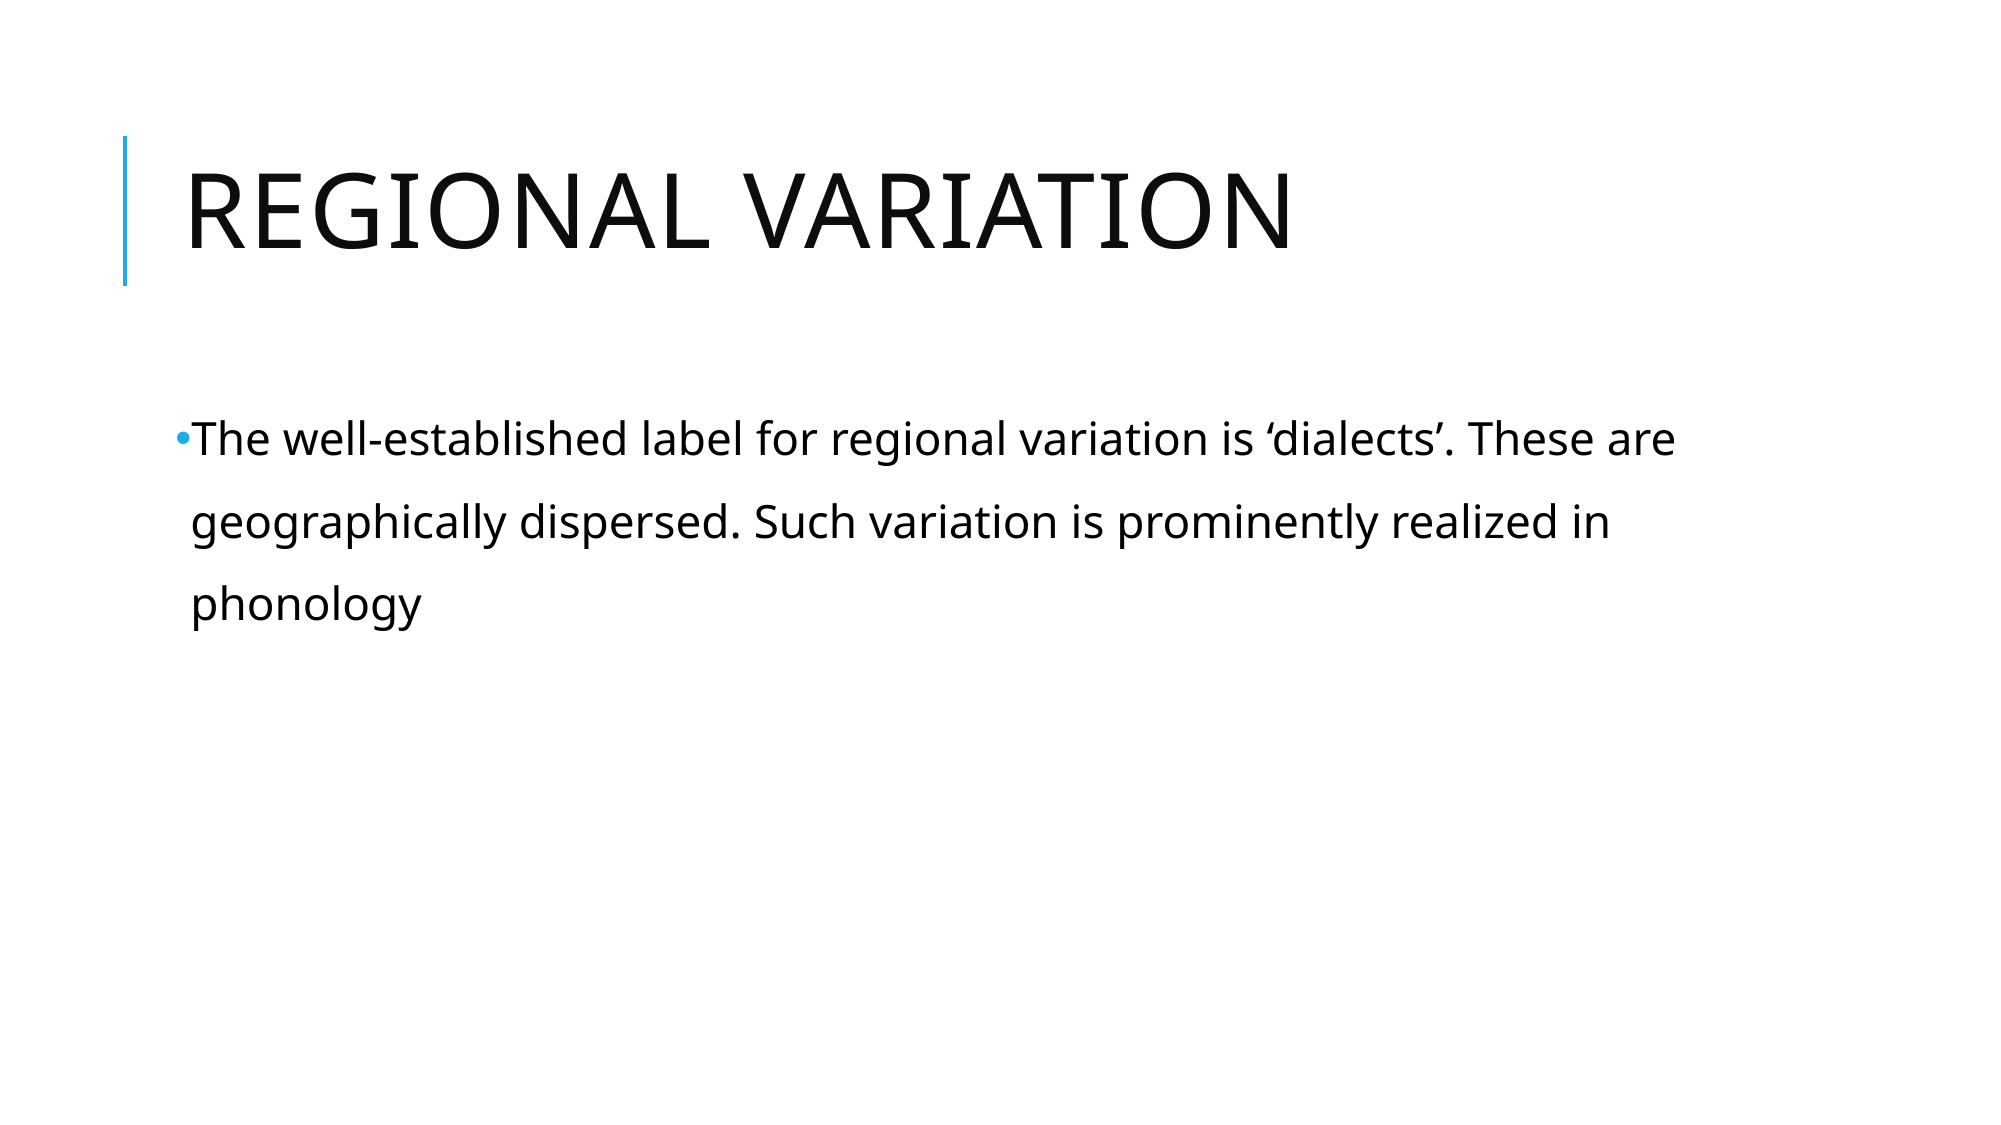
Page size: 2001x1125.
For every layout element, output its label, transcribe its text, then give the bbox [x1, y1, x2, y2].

list The well-established label for regional variation is ‘dialects’. These are geographically dispersed. Such variation is prominently realized in phonology [168, 375, 1763, 1035]
title Regional Variation [168, 96, 1763, 342]
